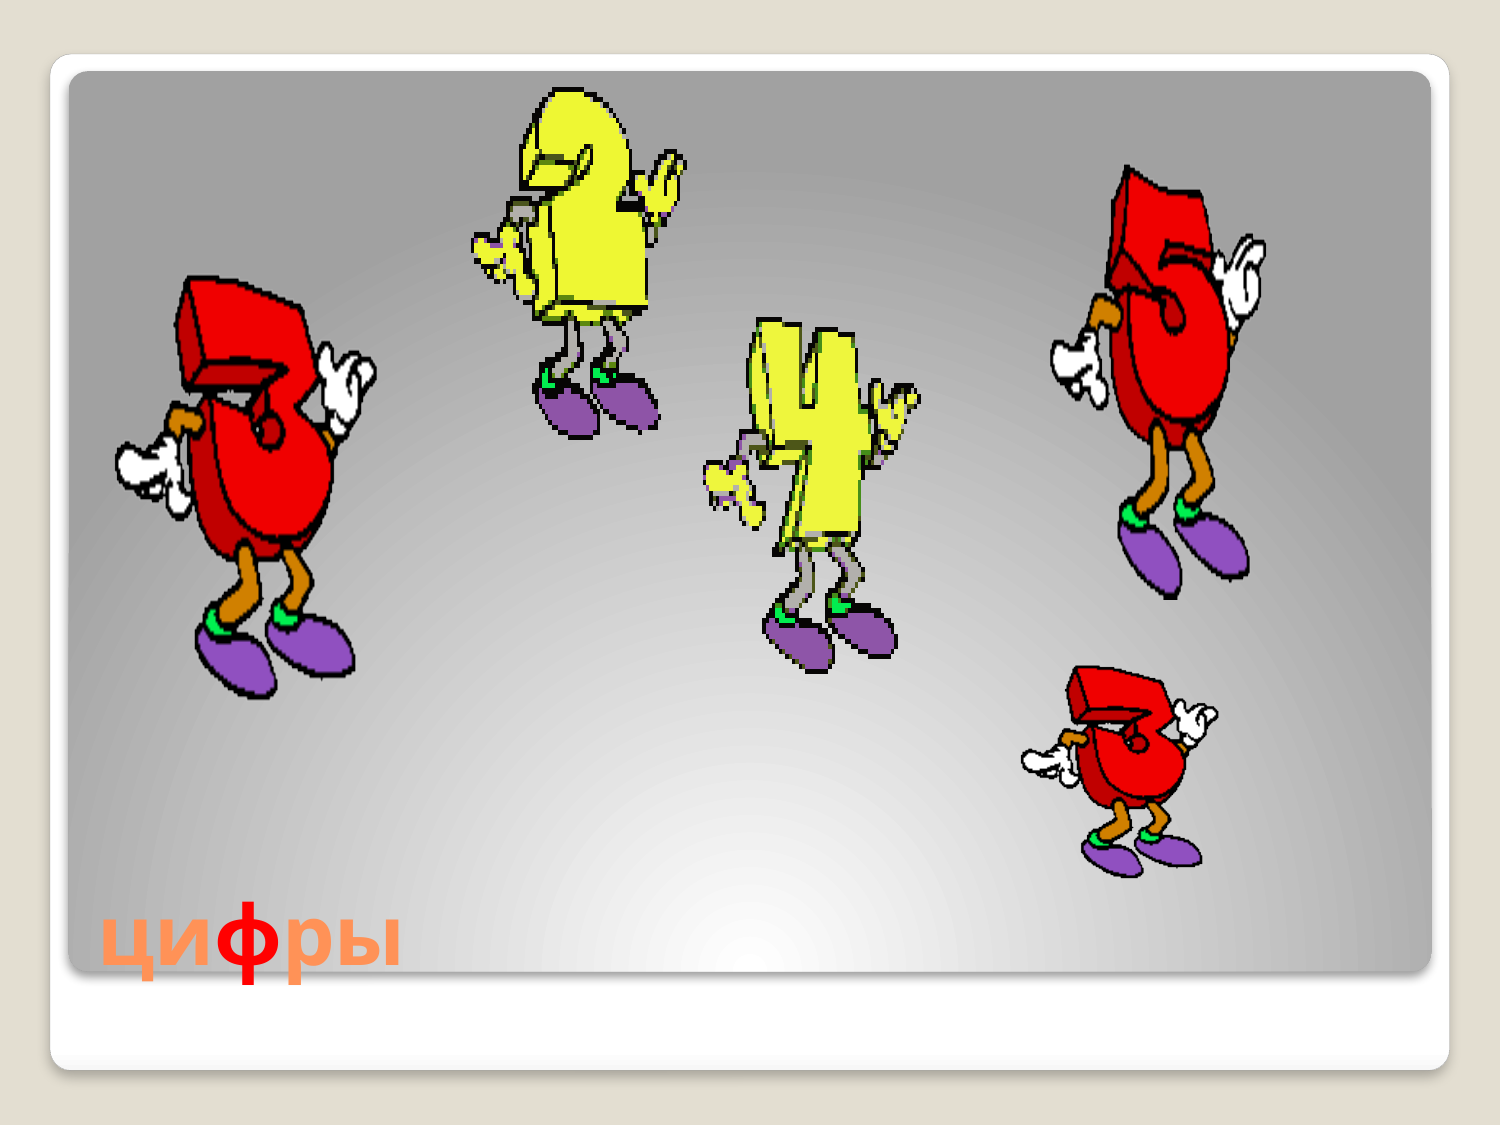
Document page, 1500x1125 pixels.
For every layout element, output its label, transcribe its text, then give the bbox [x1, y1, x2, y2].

picture [1019, 46, 1334, 601]
title цифры [82, 817, 1425, 990]
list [995, 609, 1263, 885]
picture [81, 0, 997, 715]
